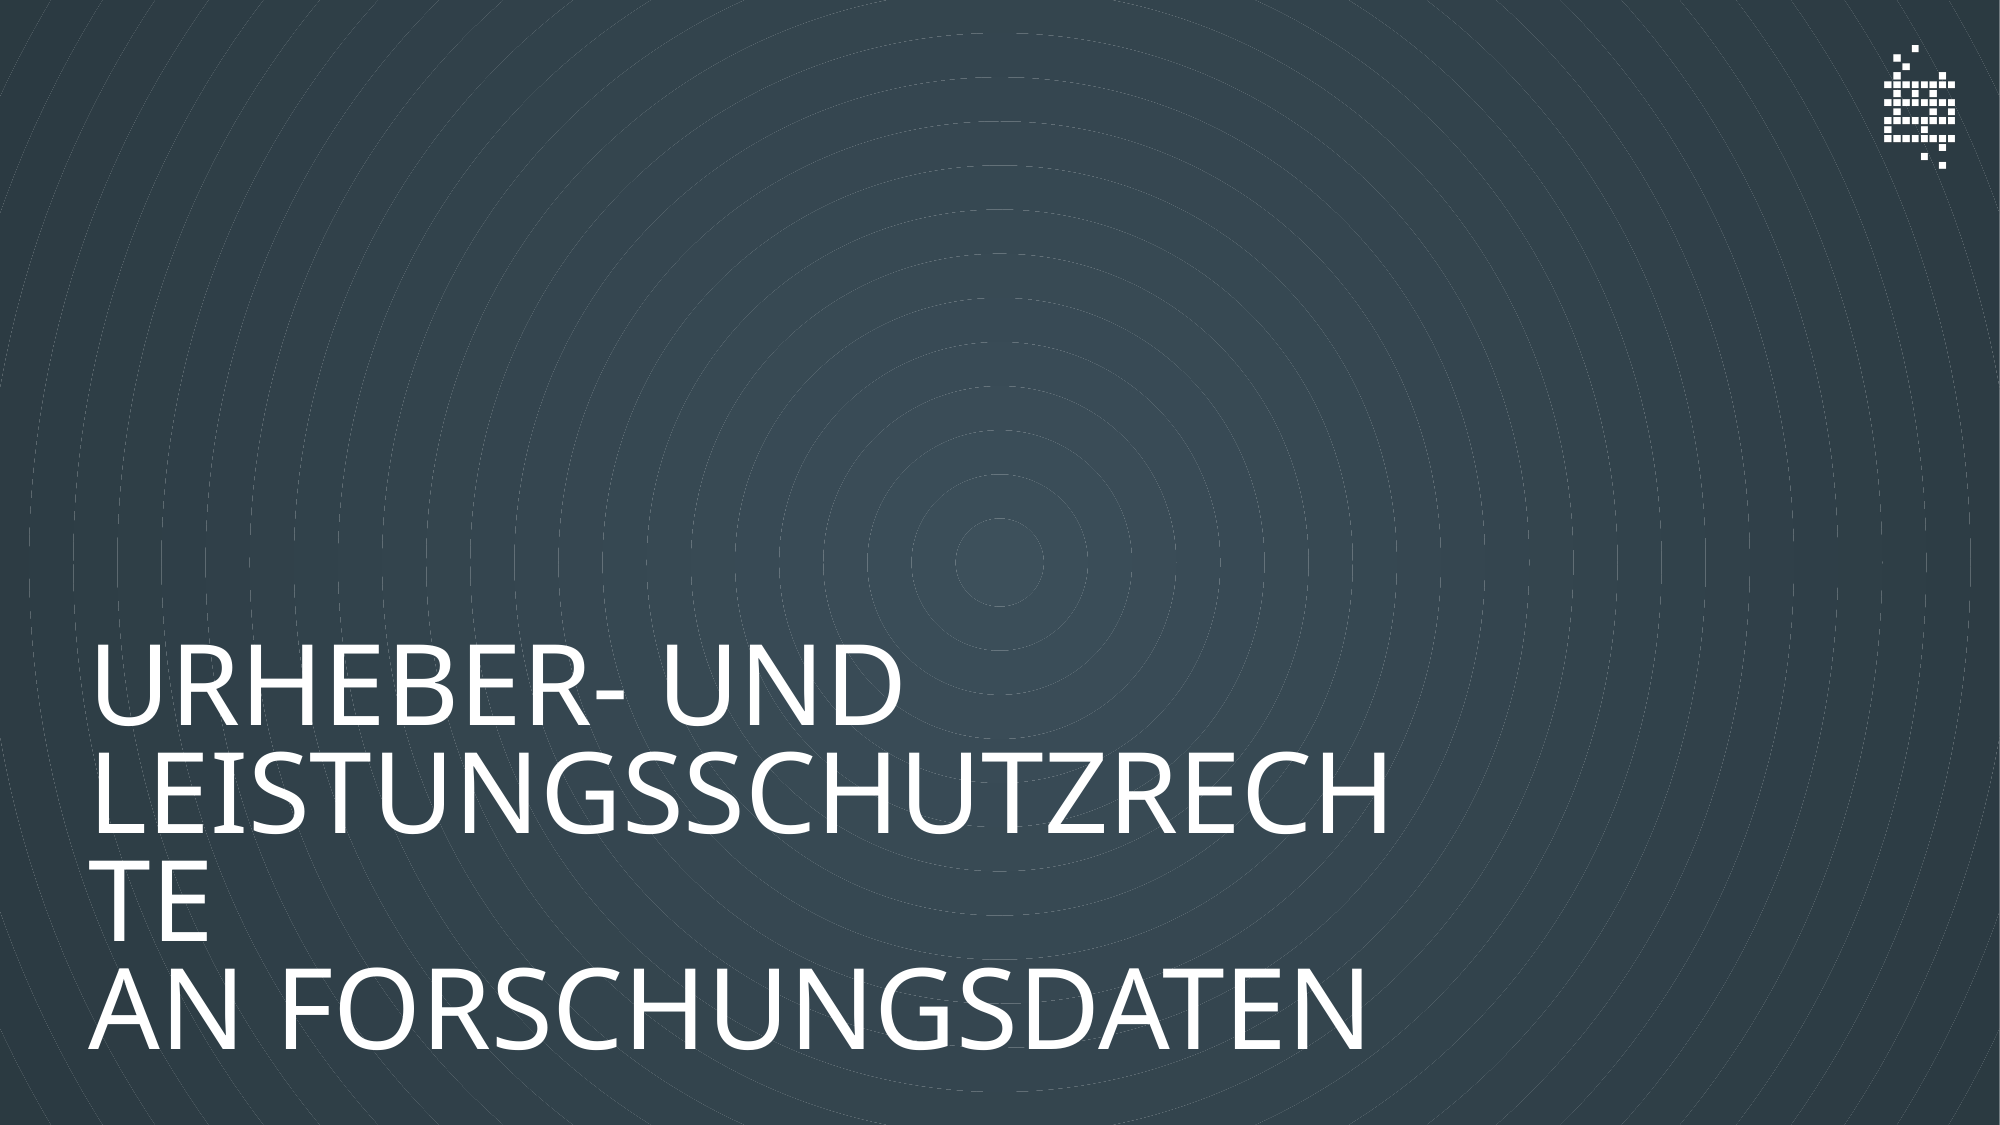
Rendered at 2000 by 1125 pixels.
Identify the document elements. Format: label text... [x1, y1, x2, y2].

text_box [0, 0, 2000, 1125]
picture [1884, 45, 1955, 169]
text_box Urheber- und Leistungsschutzrechte an Forschungsdaten [88, 639, 1413, 985]
